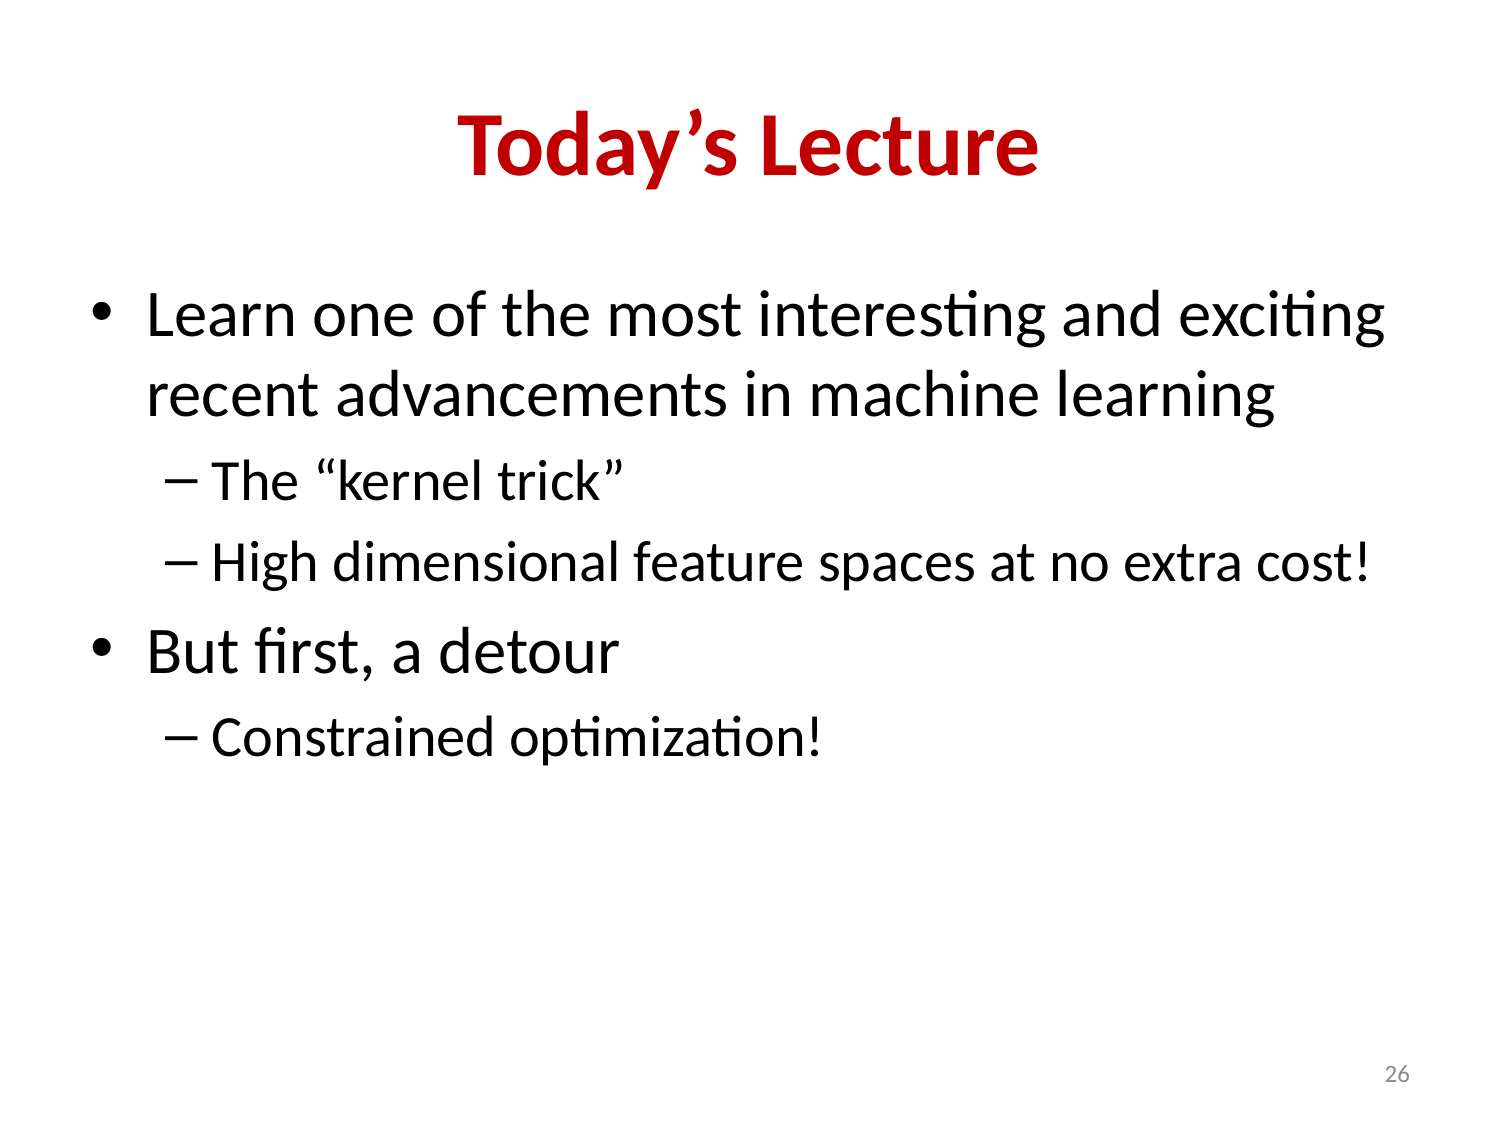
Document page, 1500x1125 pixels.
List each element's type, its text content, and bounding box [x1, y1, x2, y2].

slide_number 26 [1074, 1042, 1425, 1103]
list Learn one of the most interesting and exciting recent advancements in machine learning The “kernel trick” High dimensional feature spaces at no extra cost! But first, a detour Constrained optimization! [75, 262, 1425, 1005]
title Today’s Lecture [75, 45, 1425, 233]
